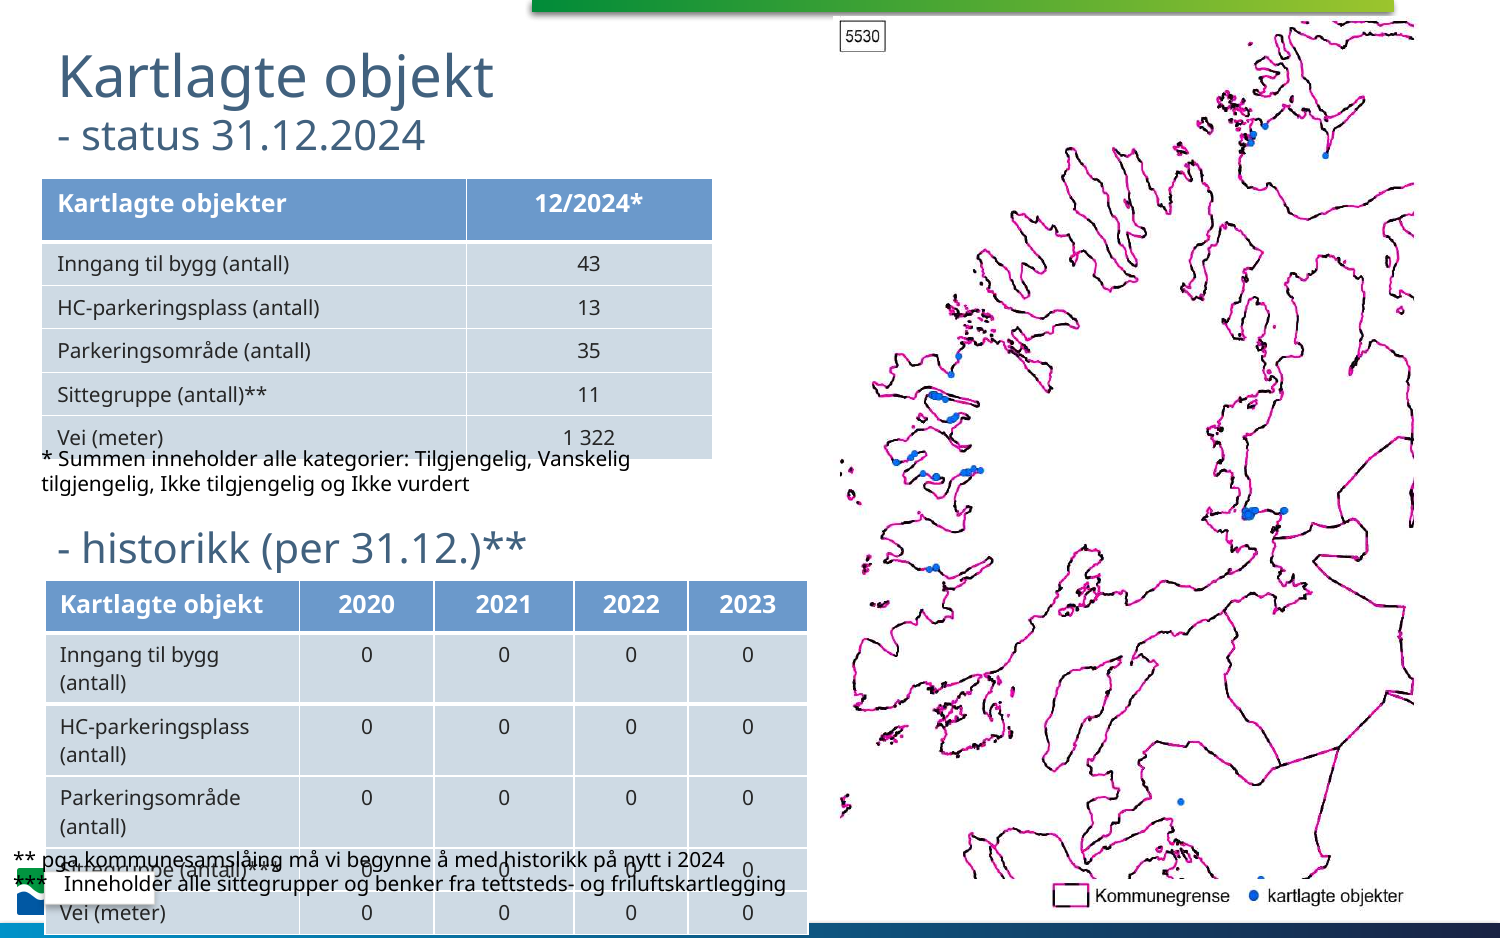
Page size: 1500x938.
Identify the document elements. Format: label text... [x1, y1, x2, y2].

table_cell Vei (meter) [42, 416, 466, 438]
table_cell 0 [575, 706, 687, 775]
text_box ** pga kommunesamslåing må vi begynne å med historikk på nytt i 2024 *** Inneholder alle sittegrupper og benker fra tettsteds- og friluftskartlegging [0, 838, 802, 904]
text_box - historikk (per 31.12.)** [42, 496, 828, 580]
table_cell 0 [575, 904, 687, 934]
table_cell 1 322 [467, 416, 712, 459]
table_header Kartlagte objekter [42, 179, 466, 240]
table_header 2021 [435, 581, 573, 631]
table_cell 0 [575, 635, 687, 702]
table_cell 0 [435, 777, 573, 838]
table_cell Parkeringsområde (antall) [42, 329, 466, 372]
table_header 12/2024* [467, 179, 712, 240]
table_cell 0 [300, 706, 433, 775]
table_cell HC-parkeringsplass (antall) [42, 286, 466, 328]
picture [833, 16, 1419, 913]
table_cell 0 [689, 706, 807, 775]
table_cell 43 [467, 244, 712, 285]
table_cell 0 [689, 635, 807, 702]
table_cell 0 [575, 777, 687, 838]
table_cell 11 [467, 373, 712, 415]
table_cell 0 [689, 777, 807, 847]
text_box * Summen inneholder alle kategorier: Tilgjengelig, Vanskelig tilgjengelig, Ikke tilgjengelig og Ikke vurdert [26, 438, 711, 504]
table_cell Vei (meter) [46, 904, 299, 934]
table_header 2023 [689, 581, 807, 631]
table_cell Parkeringsområde (antall) [46, 777, 299, 838]
table_header 2020 [300, 581, 433, 631]
table_cell 0 [802, 849, 807, 890]
table_cell 0 [435, 706, 573, 775]
table_cell 0 [300, 904, 433, 934]
table_cell 0 [435, 635, 573, 702]
table_cell Inngang til bygg (antall) [42, 244, 466, 285]
text_box Kartlagte objekt - status 31.12.2024 [42, 24, 828, 167]
table_header Kartlagte objekt [46, 581, 299, 631]
table_header 2022 [575, 581, 687, 631]
table_cell 13 [467, 286, 712, 328]
table_cell Inngang til bygg (antall) [46, 635, 299, 702]
table_cell 0 [300, 777, 433, 838]
table_cell 0 [435, 904, 573, 934]
table_cell HC-parkeringsplass (antall) [46, 706, 299, 775]
table_cell 35 [467, 329, 712, 372]
table_cell 0 [689, 892, 807, 934]
table_cell Sittegruppe (antall)** [42, 373, 466, 415]
table_cell 0 [300, 635, 433, 702]
